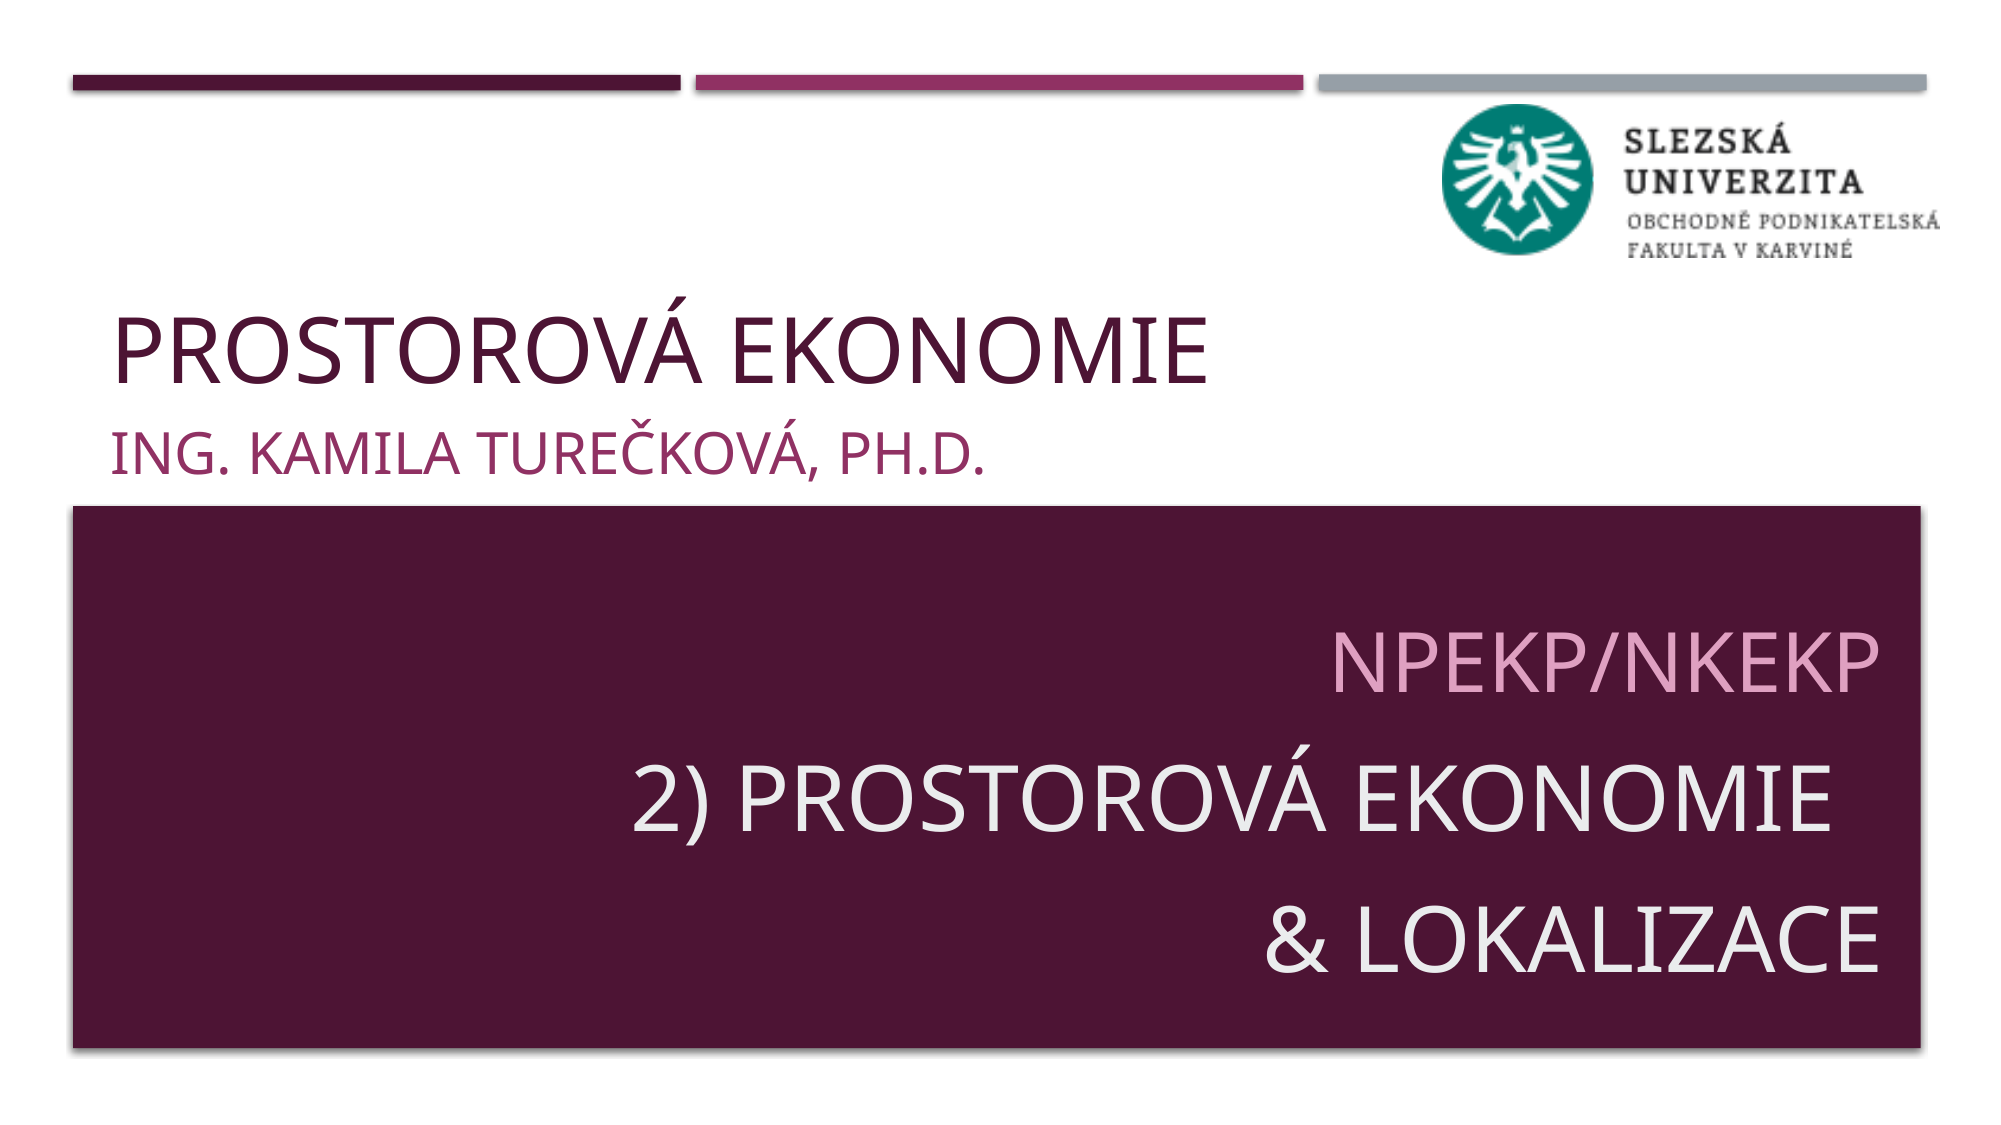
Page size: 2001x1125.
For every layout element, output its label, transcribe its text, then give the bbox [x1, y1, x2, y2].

picture [1442, 103, 1940, 259]
text_box NPEKP/NKEKP 2) prostorová ekonomie & lokalizace [160, 601, 1899, 1032]
title Prostorová ekonomie [95, 167, 1899, 409]
subtitle Ing. Kamila Turečková, Ph.D. [95, 409, 1899, 507]
